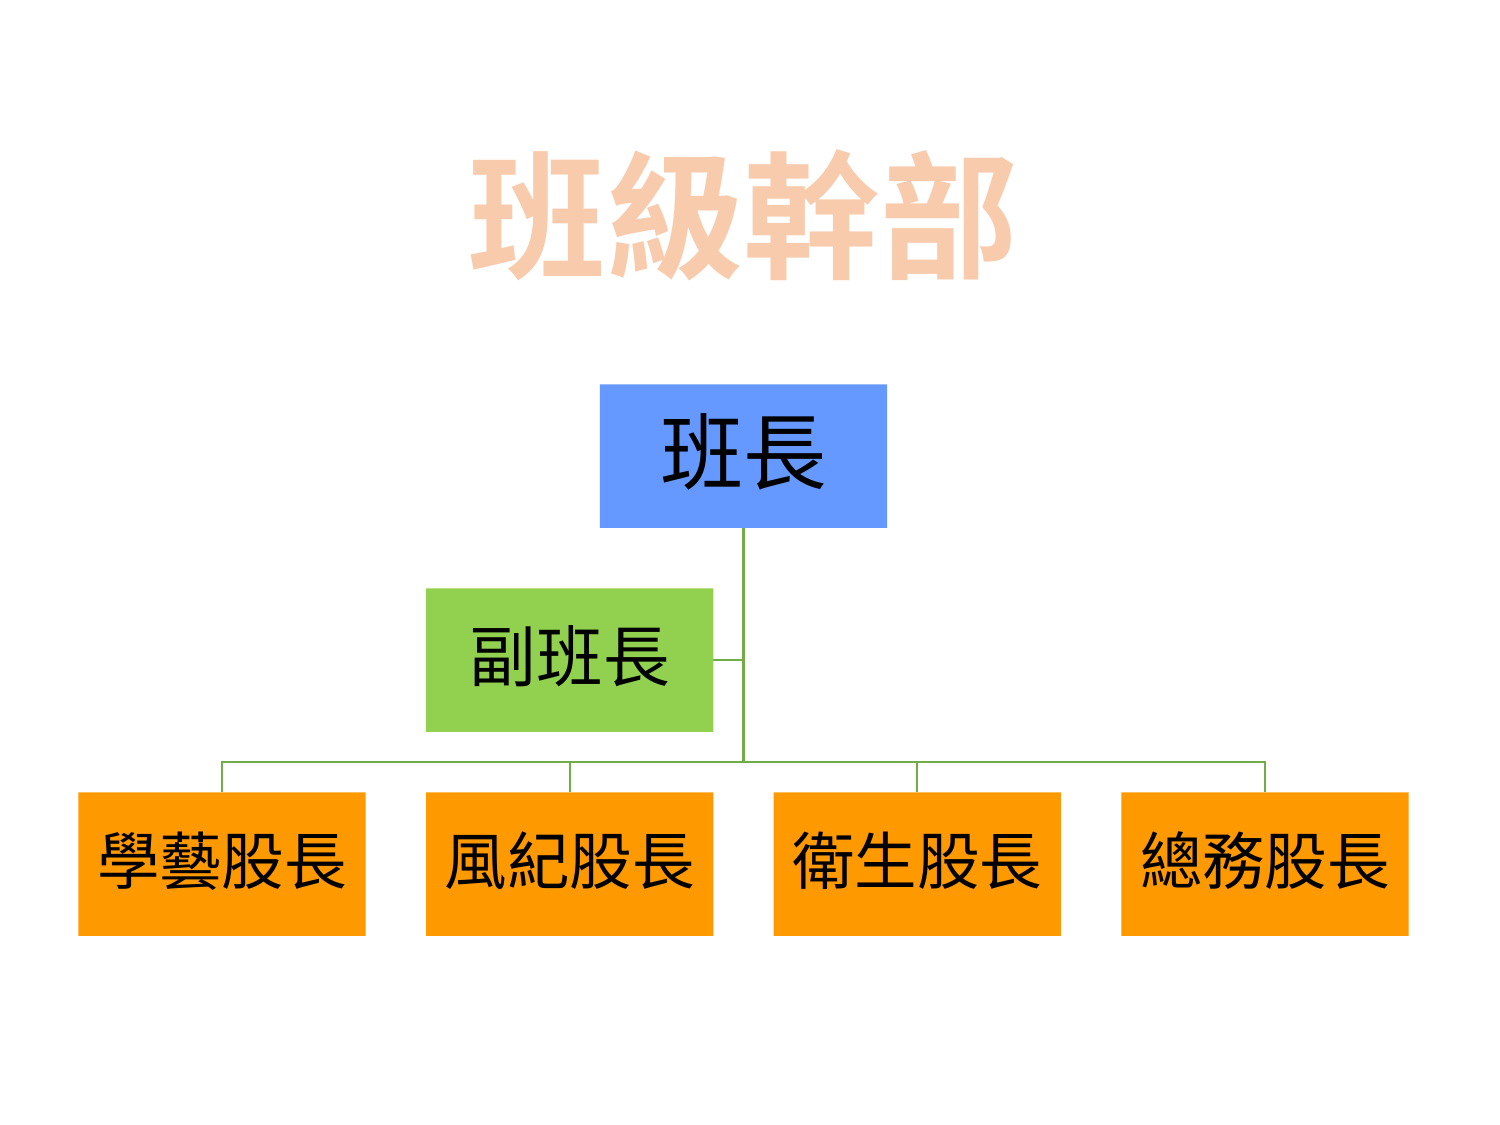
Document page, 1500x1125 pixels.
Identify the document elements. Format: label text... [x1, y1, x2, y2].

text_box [77, 259, 1410, 1062]
text_box 班級幹部 [240, 124, 1247, 259]
